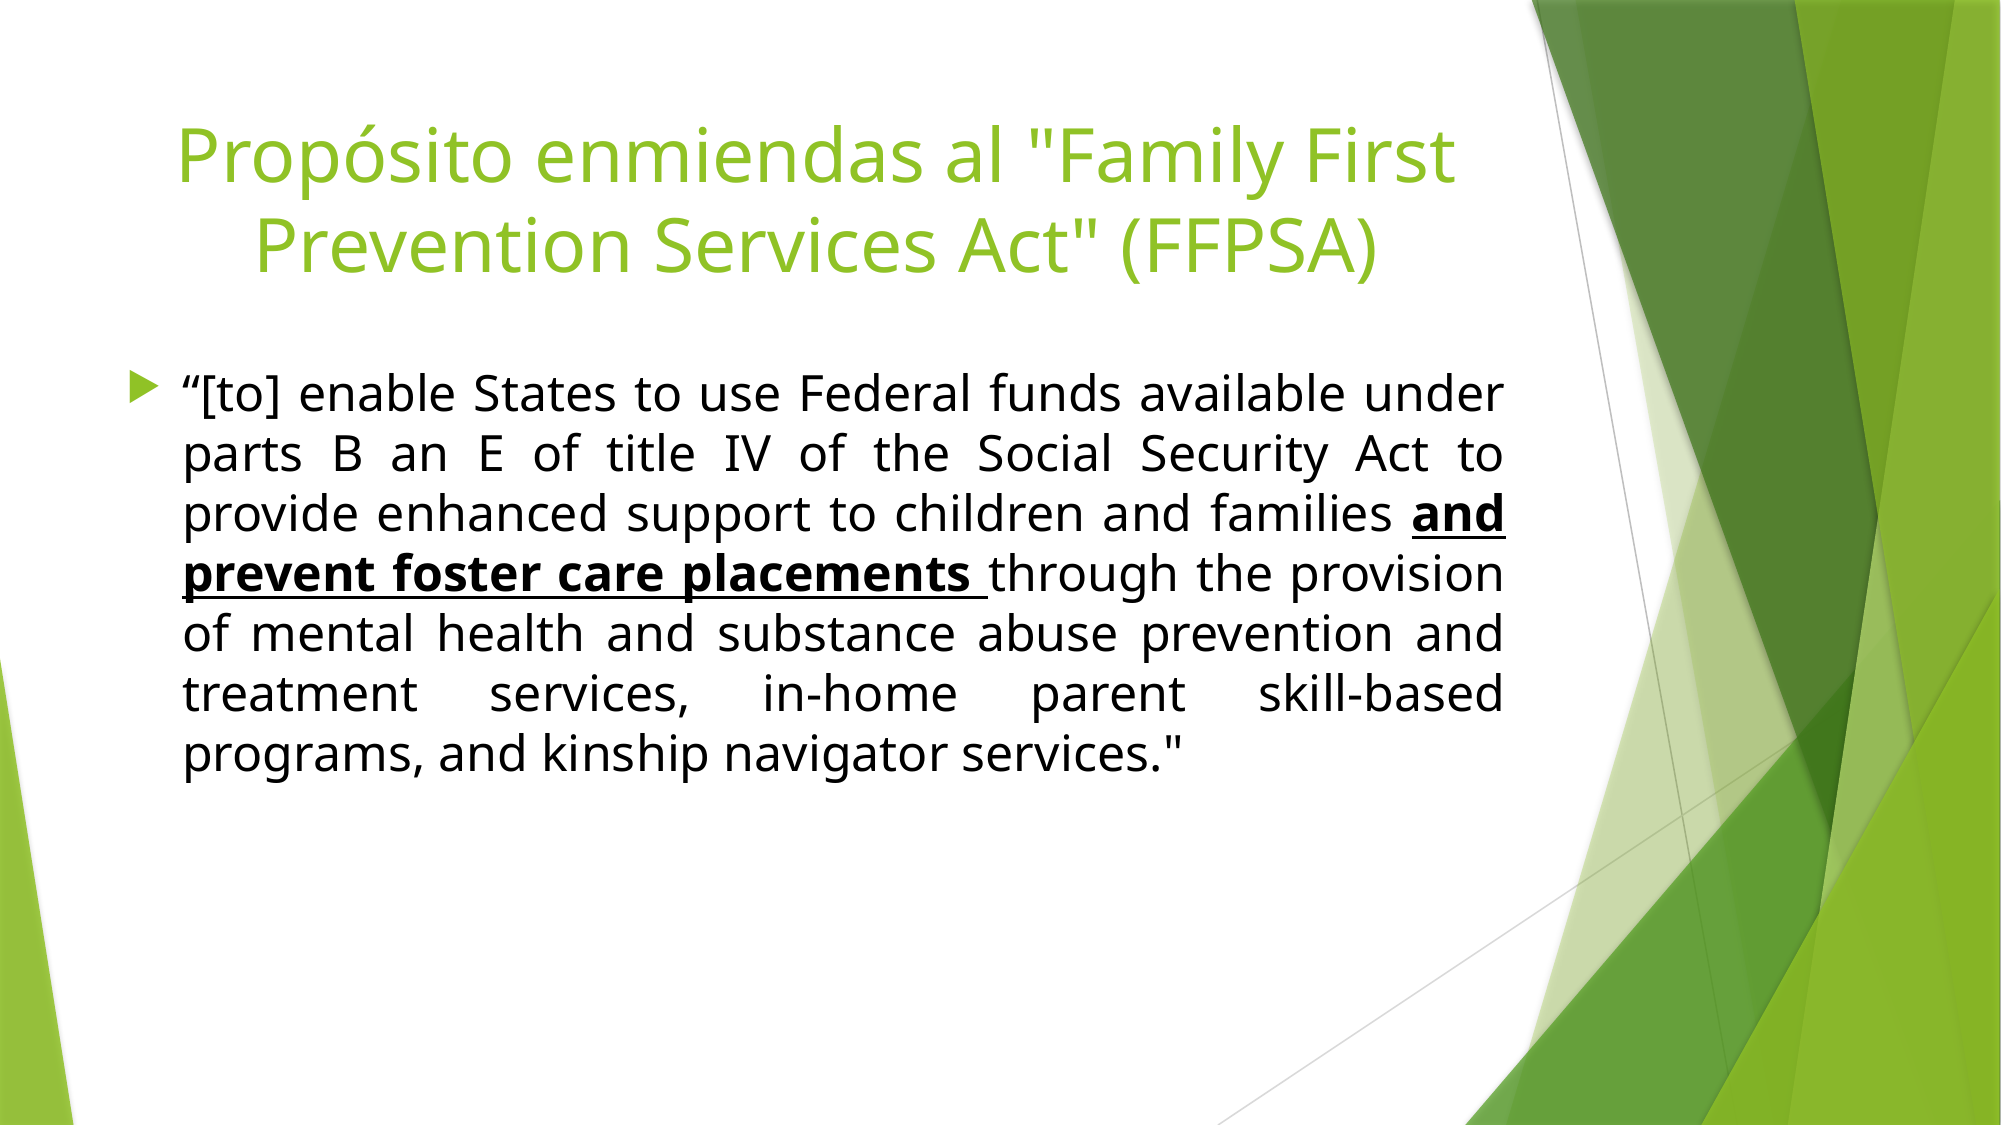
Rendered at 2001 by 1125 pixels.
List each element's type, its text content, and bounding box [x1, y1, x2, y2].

title Propósito enmiendas al "Family First Prevention Services Act" (FFPSA) [111, 99, 1522, 317]
list “[to] enable States to use Federal funds available under parts B an E of title IV of the Social Security Act to provide enhanced support to children and families and prevent foster care placements through the provision of mental health and substance abuse prevention and treatment services, in-home parent skill-based programs, and kinship navigator services." [111, 354, 1522, 992]
